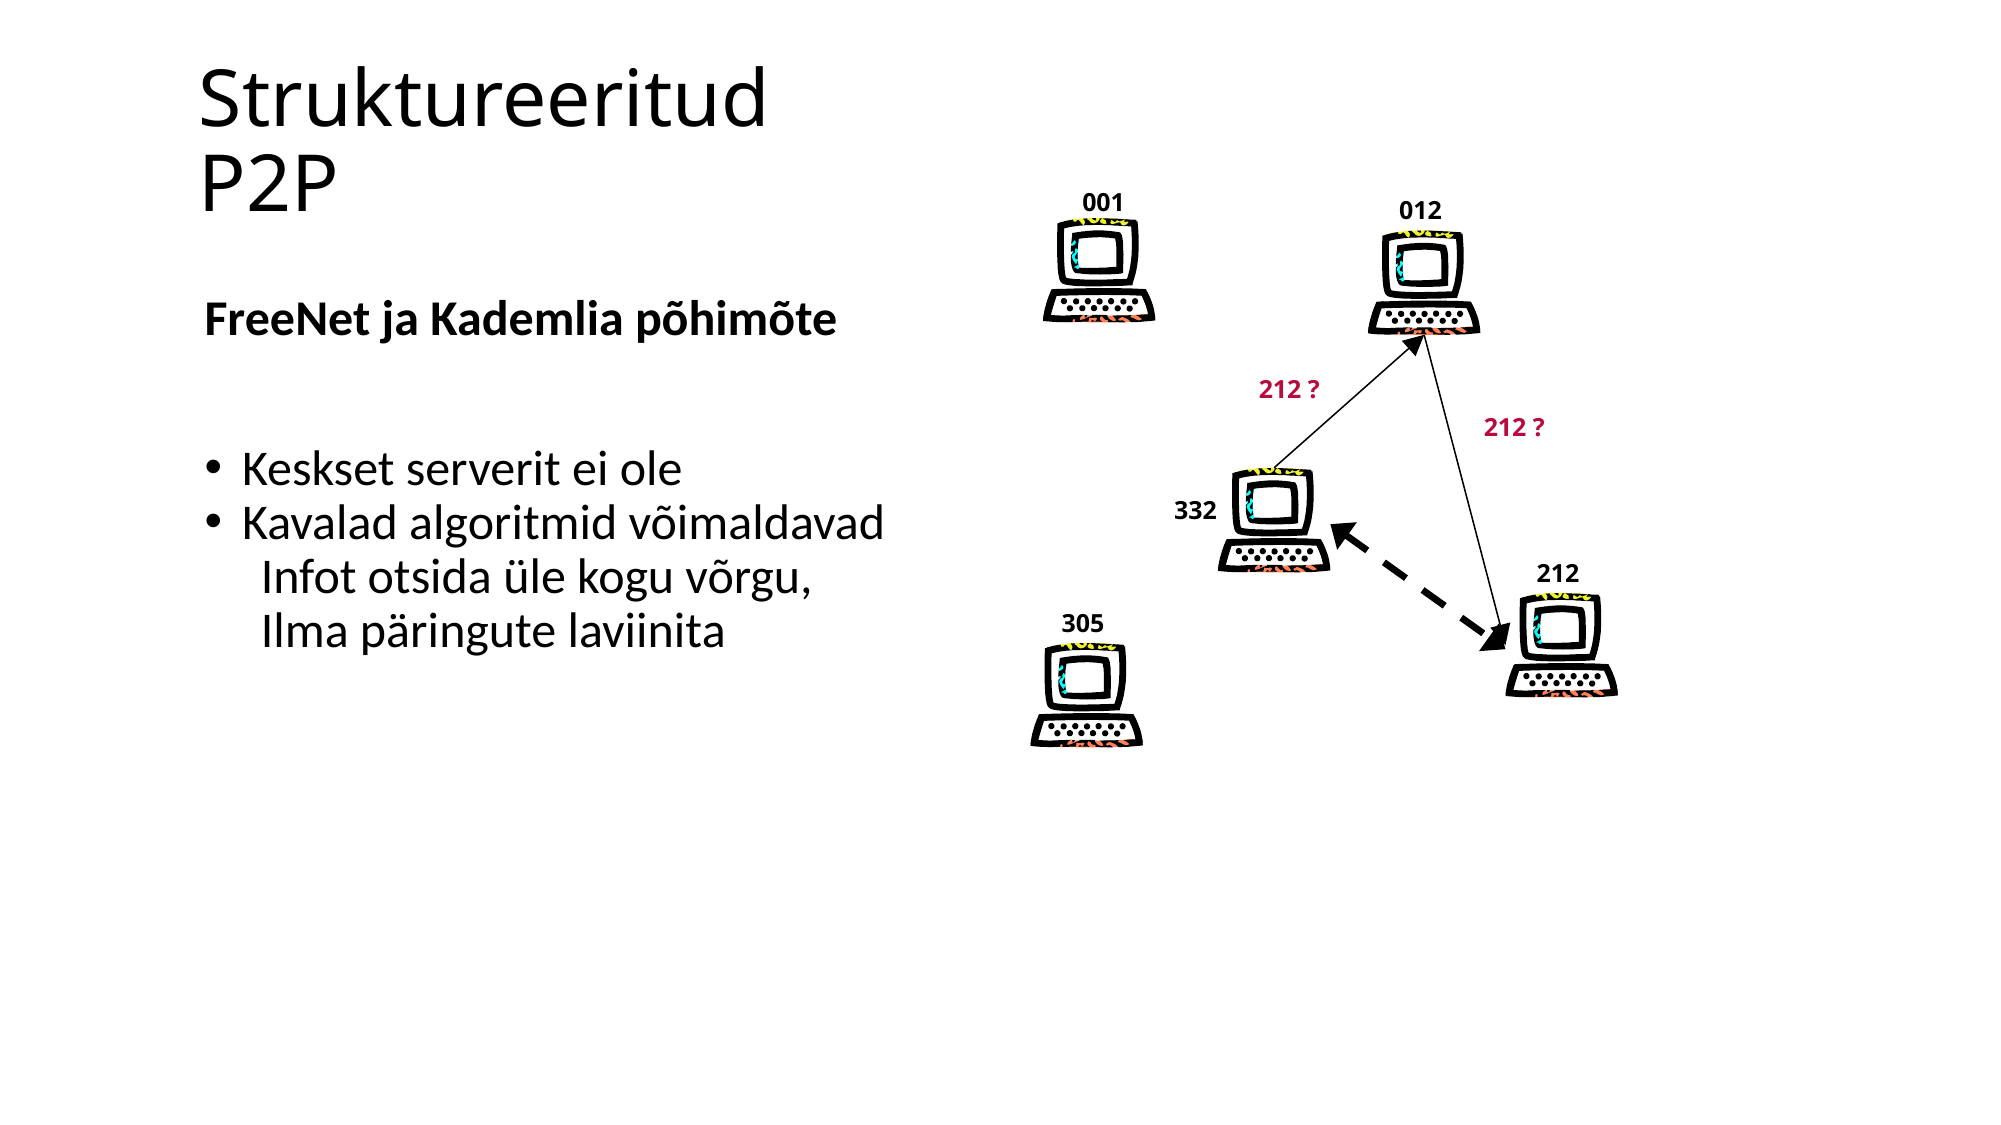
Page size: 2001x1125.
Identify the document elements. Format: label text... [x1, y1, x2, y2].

text_box 212 [1512, 545, 1604, 592]
picture [1505, 592, 1618, 698]
list FreeNet ja Kademlia põhimõte Keskset serverit ei ole Kavalad algoritmid võimaldavad Infot otsida üle kogu võrgu, Ilma päringute laviinita [189, 285, 915, 961]
text_box 212 ? [1234, 361, 1274, 416]
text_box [1424, 334, 1506, 645]
text_box 332 [1150, 482, 1217, 537]
picture [1217, 467, 1331, 573]
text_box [1274, 334, 1424, 468]
text_box 012 [1375, 182, 1467, 230]
text_box [1331, 522, 1347, 540]
text_box [1489, 645, 1505, 651]
picture [1030, 642, 1143, 748]
picture [1042, 217, 1156, 323]
text_box 212 ? [1506, 399, 1570, 454]
text_box 305 [1037, 595, 1129, 642]
text_box 001 [1058, 174, 1150, 217]
title Struktureeritud P2P [183, 49, 872, 238]
picture [1367, 230, 1481, 334]
